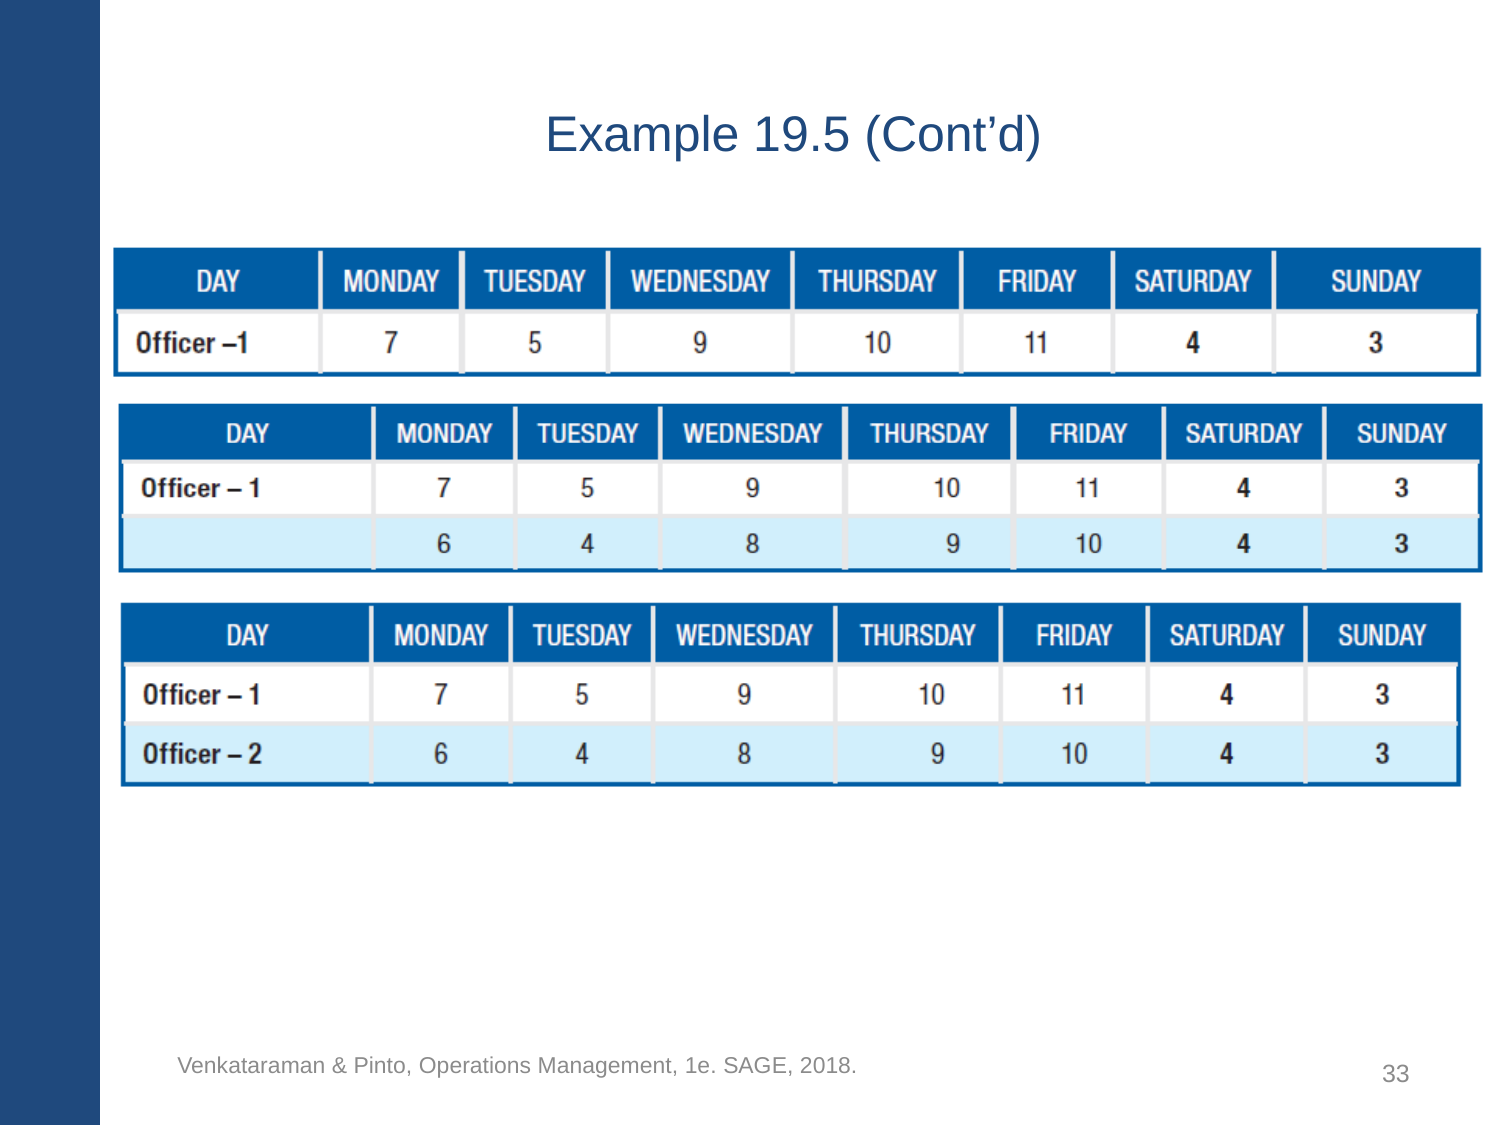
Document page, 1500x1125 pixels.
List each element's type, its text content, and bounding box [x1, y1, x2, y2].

picture [107, 237, 1500, 588]
footer Venkataraman & Pinto, Operations Management, 1e. SAGE, 2018. [162, 1042, 1313, 1103]
title Example 19.5 (Cont’d) [162, 37, 1425, 225]
picture [112, 593, 1476, 803]
slide_number 33 [1350, 1042, 1425, 1103]
